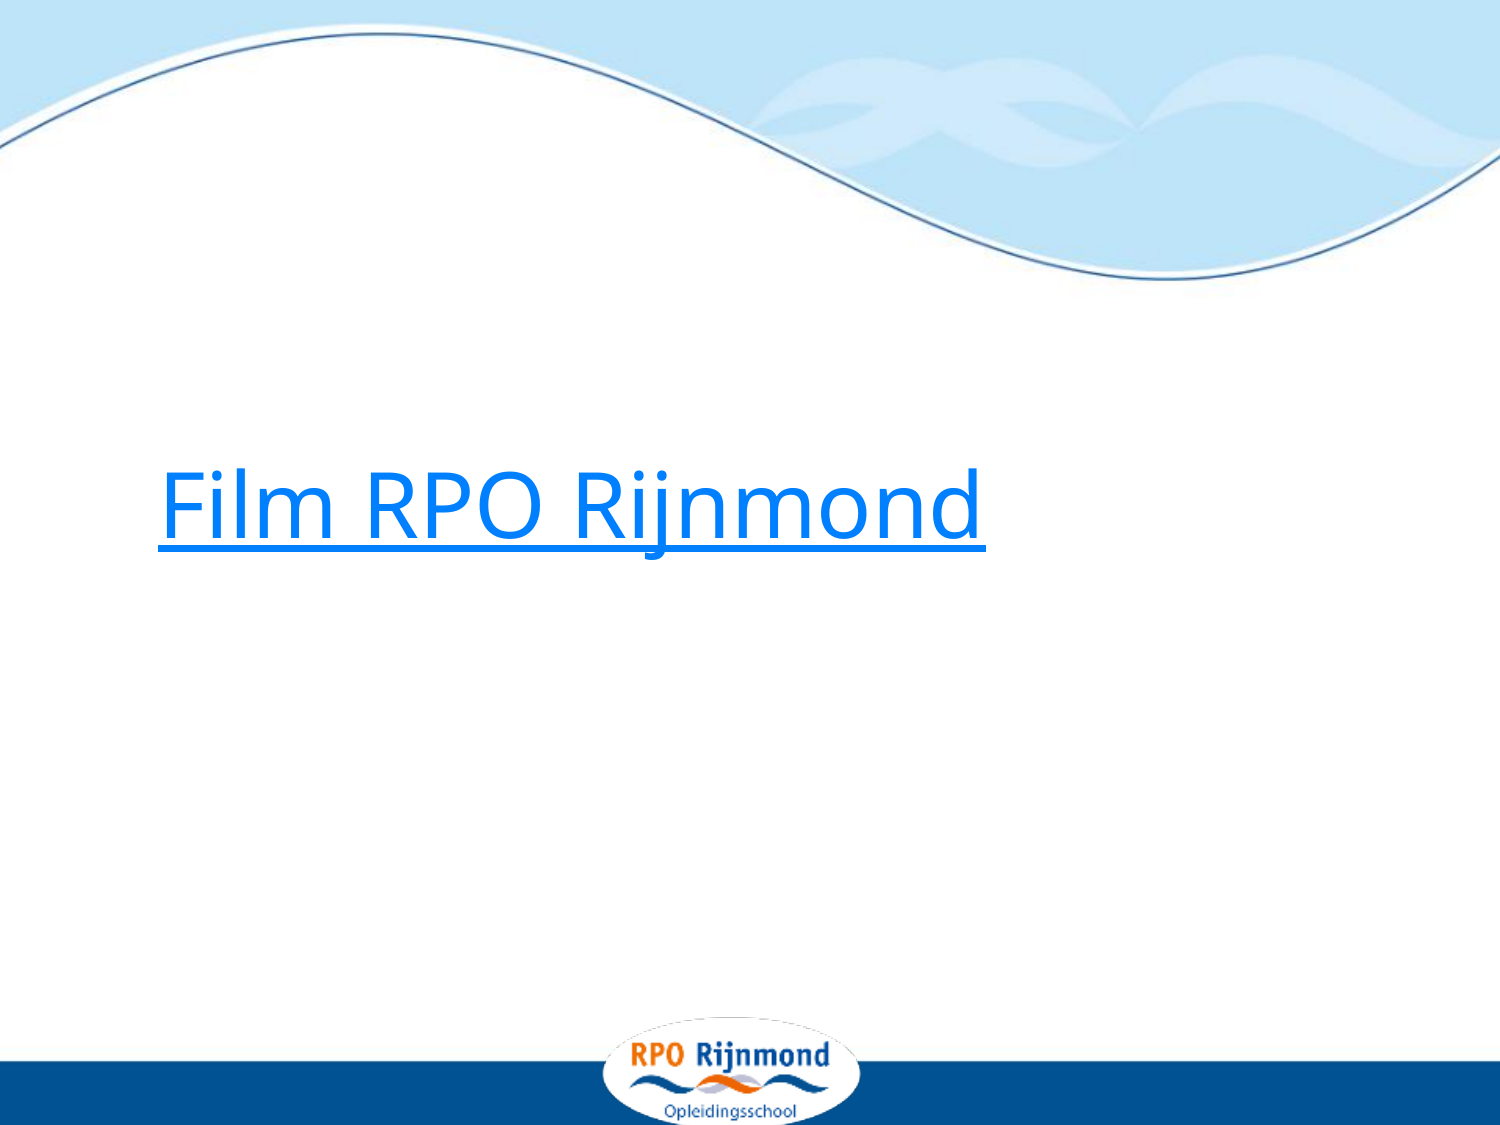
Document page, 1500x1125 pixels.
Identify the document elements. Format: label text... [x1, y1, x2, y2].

list Film RPO Rijnmond [143, 438, 1359, 1005]
picture [0, 0, 1500, 1125]
